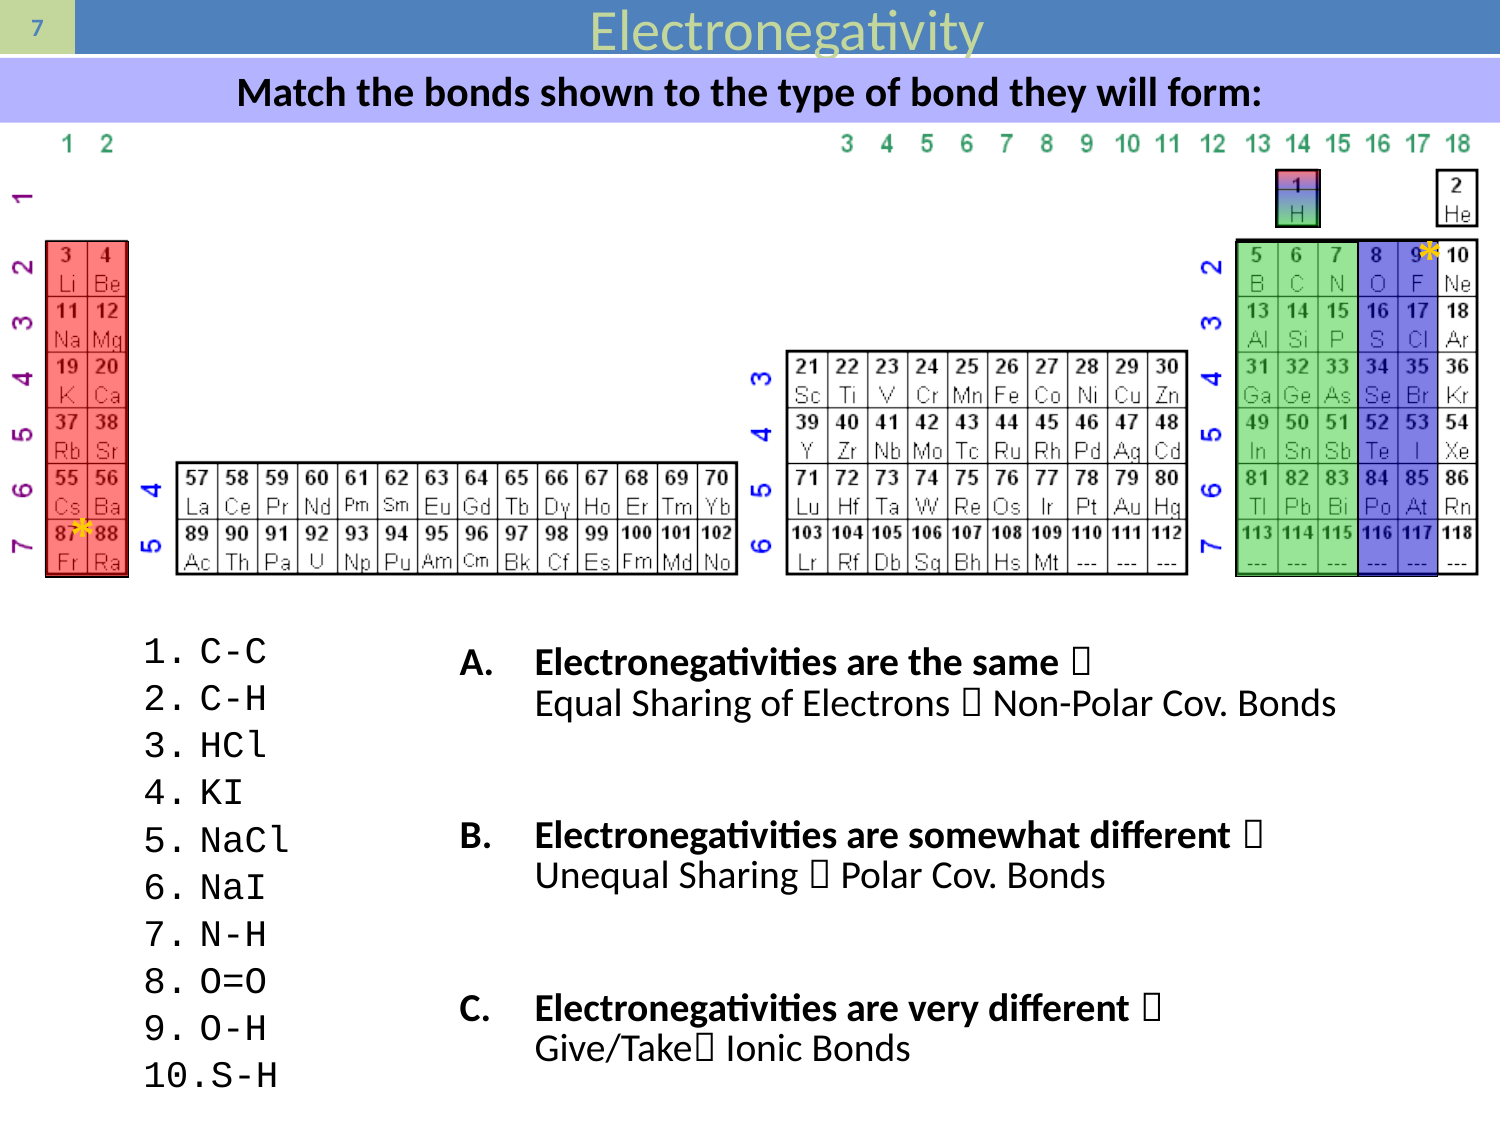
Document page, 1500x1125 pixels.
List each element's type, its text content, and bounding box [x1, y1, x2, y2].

text_box C-C C-H HCl KI NaCl NaI N-H O=O O-H S-H [128, 618, 315, 1103]
text_box Electronegativities are somewhat different  Unequal Sharing  Polar Cov. Bonds [444, 809, 1414, 905]
text_box Match the bonds shown to the type of bond they will form: [0, 57, 1500, 93]
text_box Electronegativities are the same  Equal Sharing of Electrons  Non-Polar Cov. Bonds [444, 636, 1414, 732]
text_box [0, 94, 1500, 604]
title Electronegativity [75, 0, 1500, 54]
text_box Electronegativities are very different  Give/Take Ionic Bonds [444, 981, 1414, 1078]
